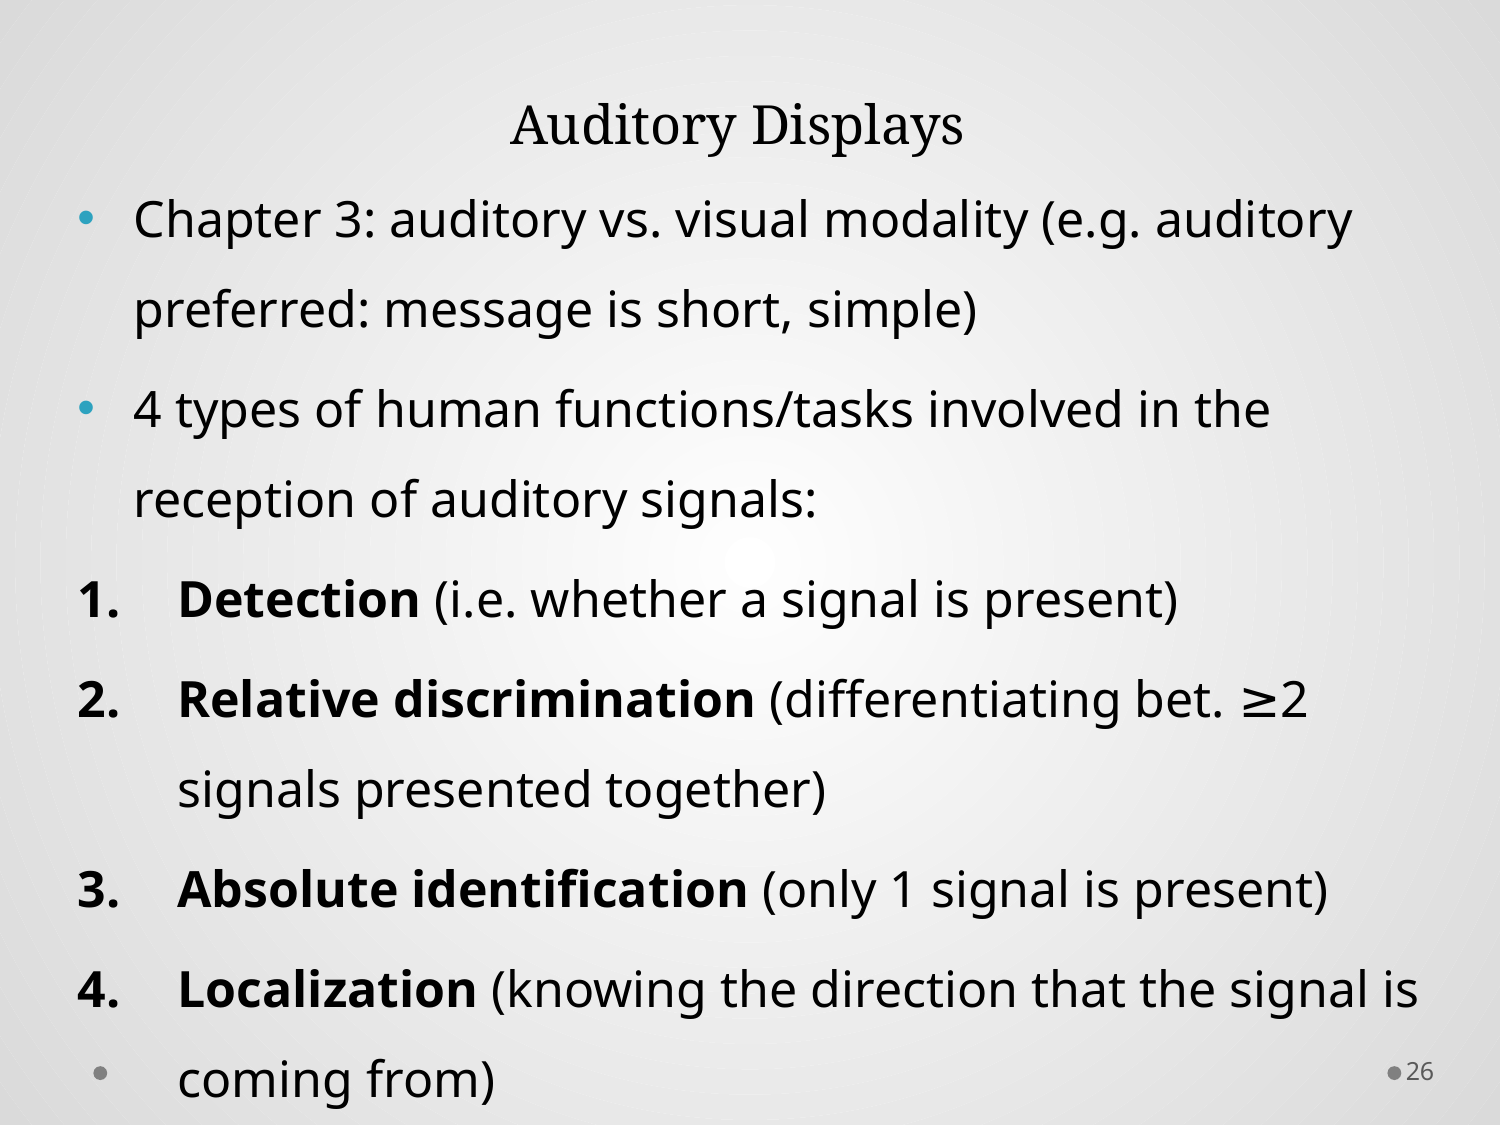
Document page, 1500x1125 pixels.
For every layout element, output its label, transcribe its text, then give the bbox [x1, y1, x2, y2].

slide_number 26 [1401, 1042, 1494, 1103]
list Chapter 3: auditory vs. visual modality (e.g. auditory preferred: message is short, simple) 4 types of human functions/tasks involved in the reception of auditory signals: Detection (i.e. whether a signal is present) Relative discrimination (differentiating bet. ≥2 signals presented together) Absolute identification (only 1 signal is present) Localization (knowing the direction that the signal is coming from) [62, 149, 1463, 1125]
title Auditory Displays [62, 62, 1413, 149]
